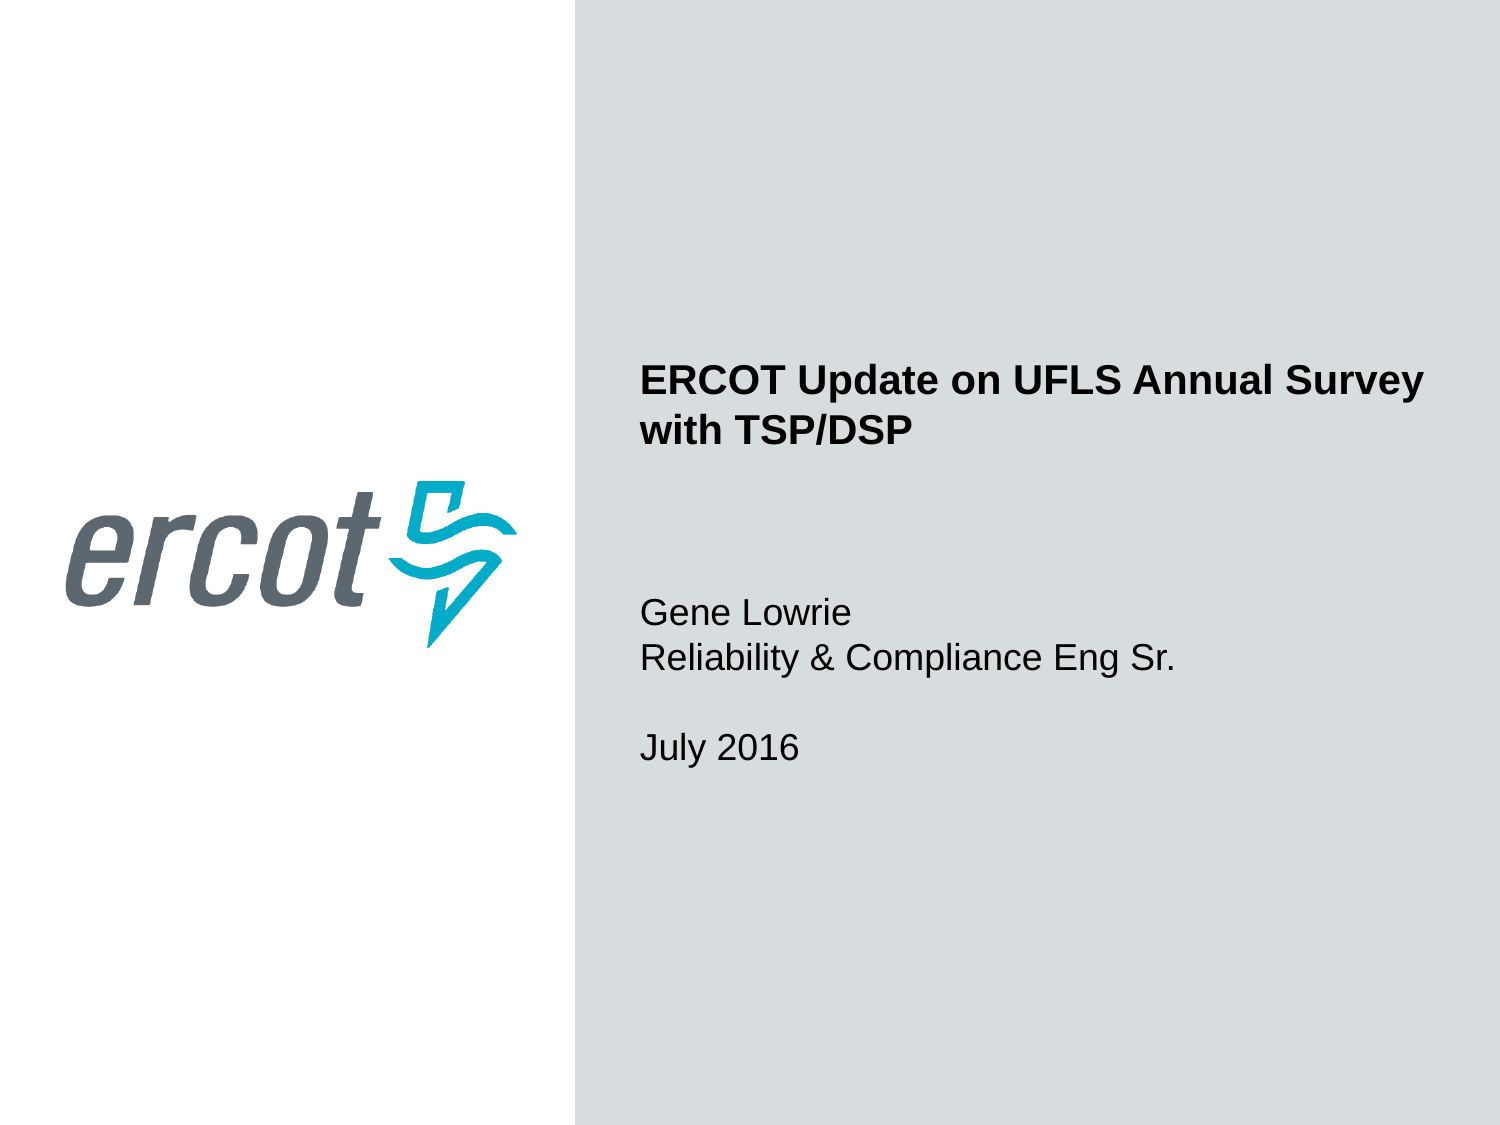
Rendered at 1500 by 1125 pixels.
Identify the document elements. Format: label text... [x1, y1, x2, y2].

text_box ERCOT Update on UFLS Annual Survey with TSP/DSP Gene Lowrie Reliability & Compliance Eng Sr. July 2016 [624, 345, 1500, 776]
picture [56, 471, 525, 654]
